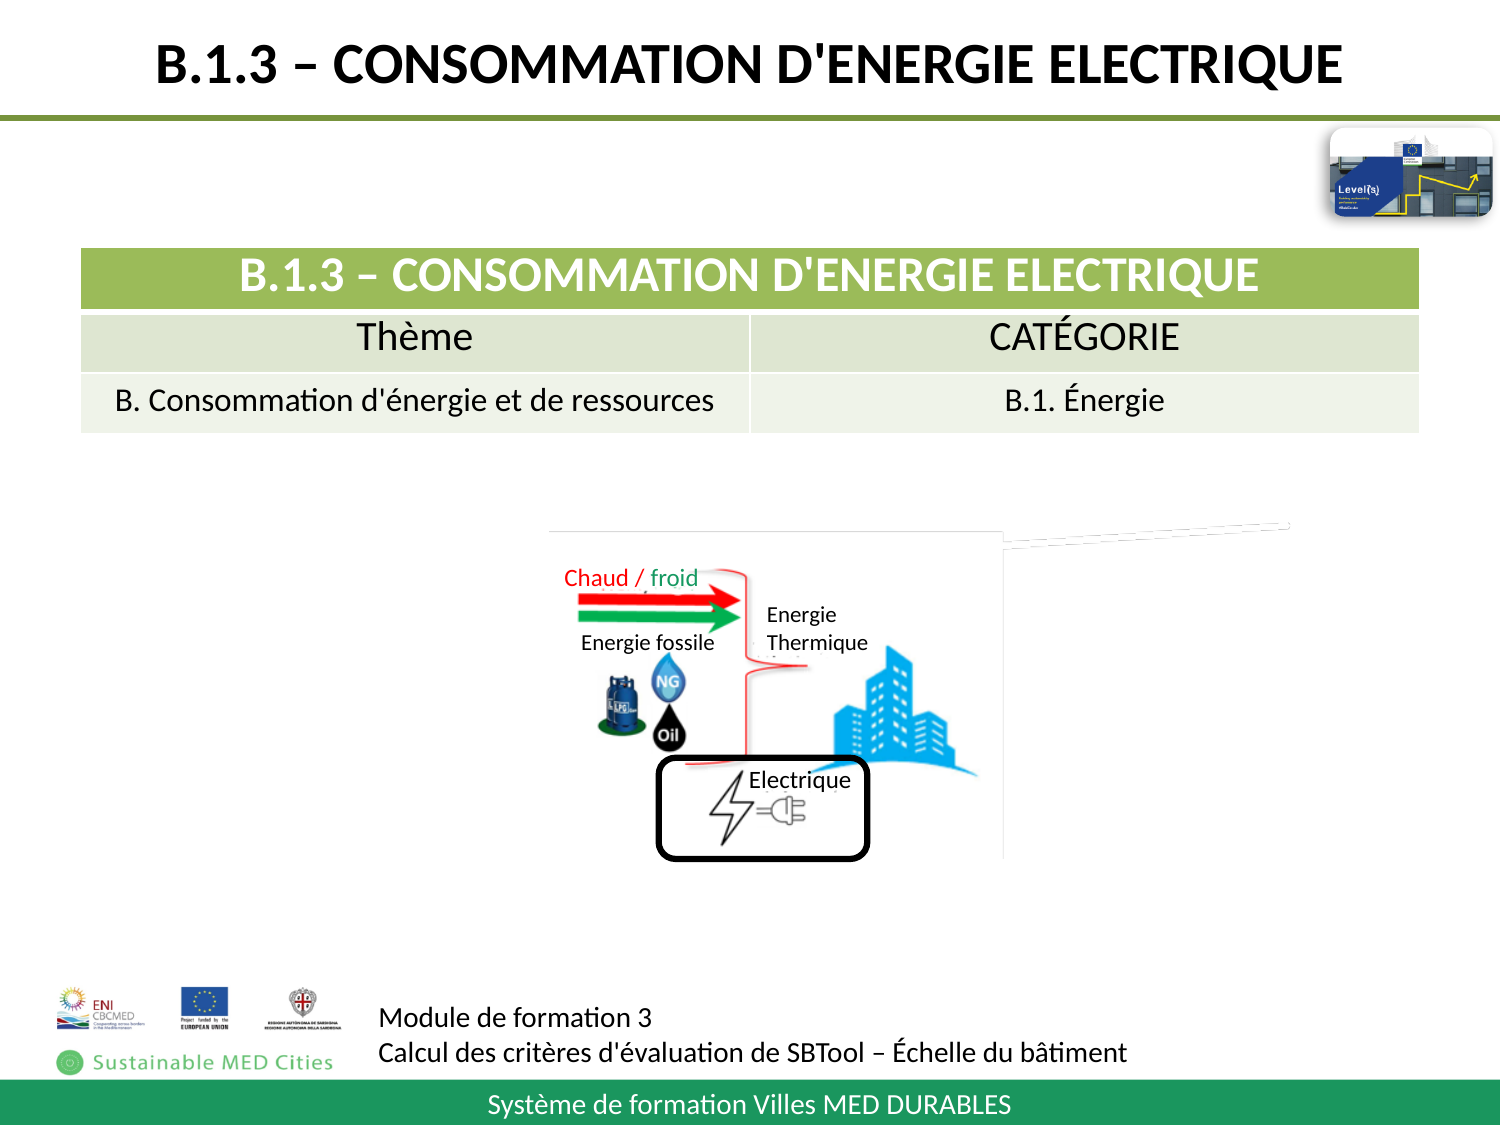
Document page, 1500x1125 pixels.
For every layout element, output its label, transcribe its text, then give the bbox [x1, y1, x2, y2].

title B.1.3 – CONSOMMATION D'ENERGIE ELECTRIQUE [0, 0, 1500, 121]
table_cell B.1. Énergie [751, 374, 1419, 433]
table_cell CATÉGORIE [751, 315, 1419, 372]
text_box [0, 972, 1500, 1125]
table_cell B. Consommation d'énergie et de ressources [81, 374, 749, 433]
picture [1329, 127, 1493, 217]
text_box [549, 522, 1291, 860]
table_cell Thème [81, 315, 749, 372]
table_header B.1.3 – CONSOMMATION D'ENERGIE ELECTRIQUE [81, 248, 1419, 309]
